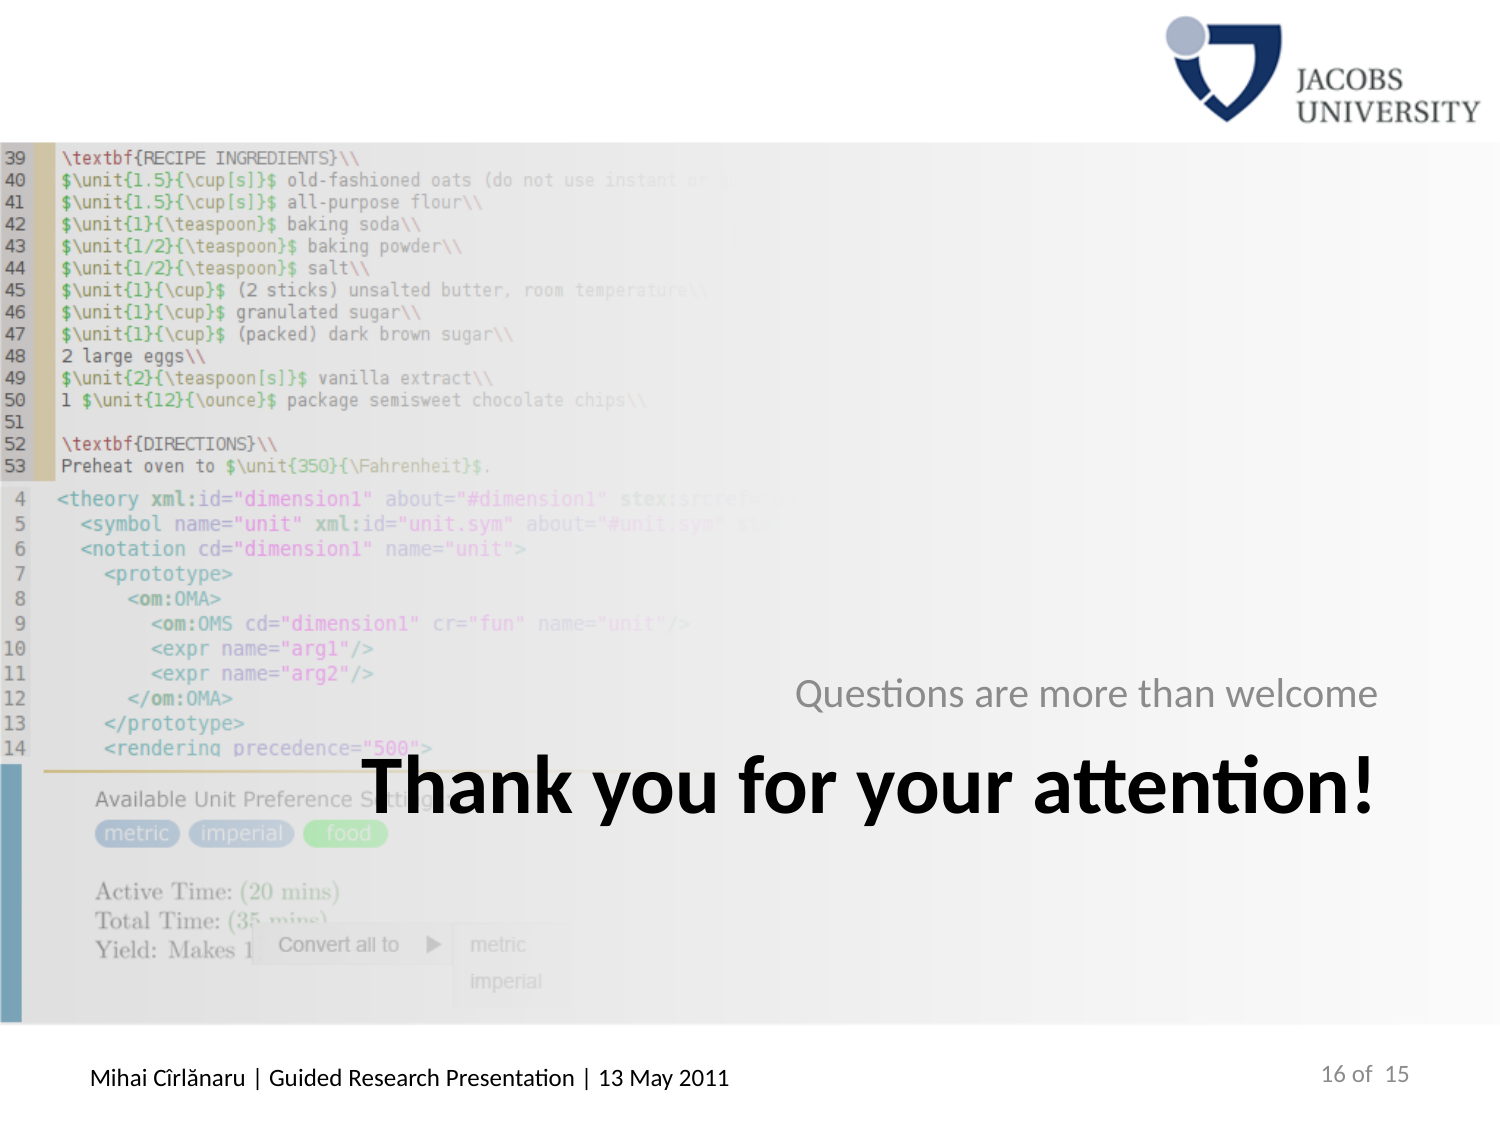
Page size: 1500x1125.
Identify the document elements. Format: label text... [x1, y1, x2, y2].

title Thank you for your attention! [118, 723, 1394, 947]
text_box Mihai Cîrlănaru | Guided Research Presentation | 13 May 2011 [74, 1054, 750, 1100]
picture [0, 0, 1500, 1125]
list Questions are more than welcome [118, 476, 1394, 723]
slide_number 16 of 15 [1074, 1042, 1425, 1103]
